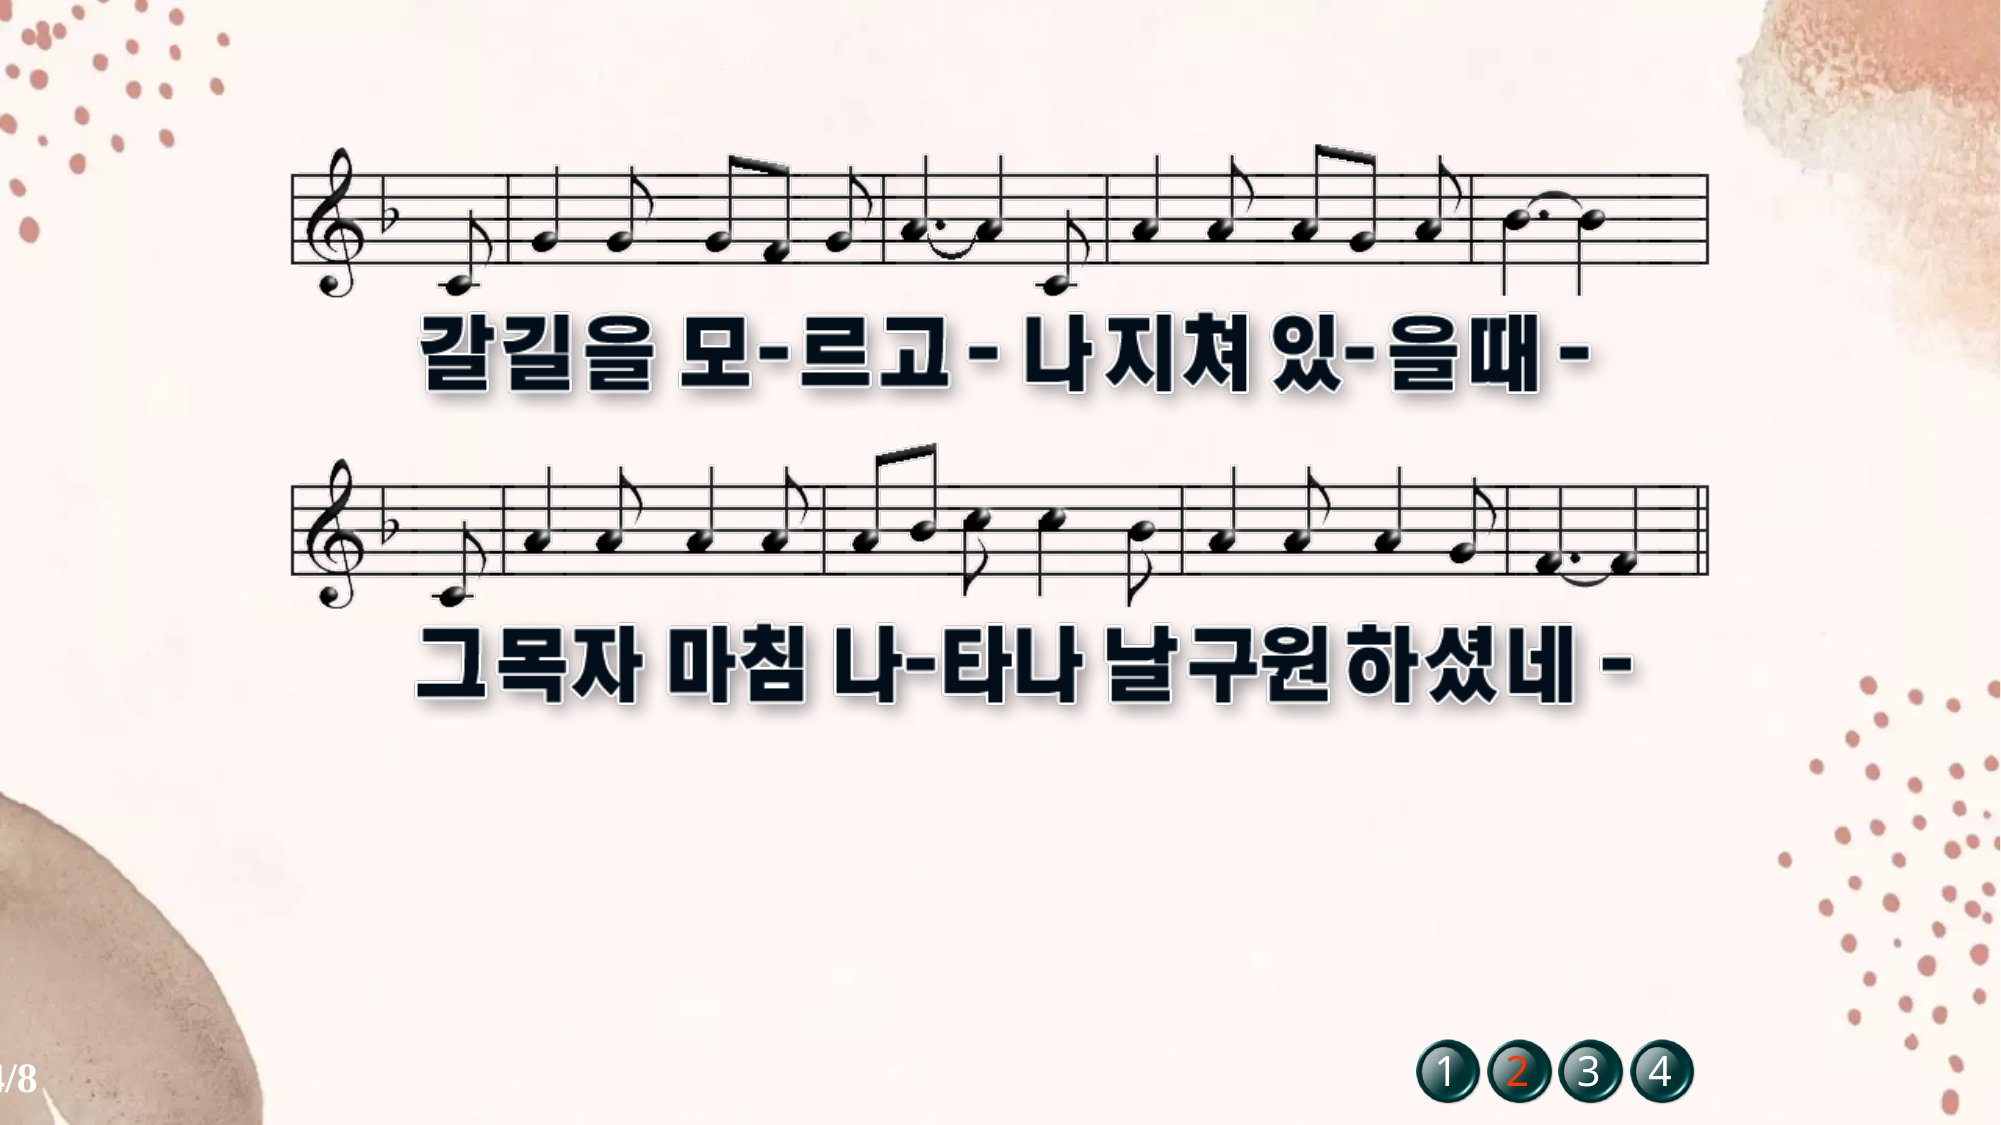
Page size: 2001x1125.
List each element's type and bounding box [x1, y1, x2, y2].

text_box [1627, 1035, 1697, 1106]
text_box [1555, 1035, 1626, 1106]
text_box [1413, 1035, 1484, 1106]
picture [0, 0, 2001, 1125]
text_box [1484, 1035, 1555, 1106]
